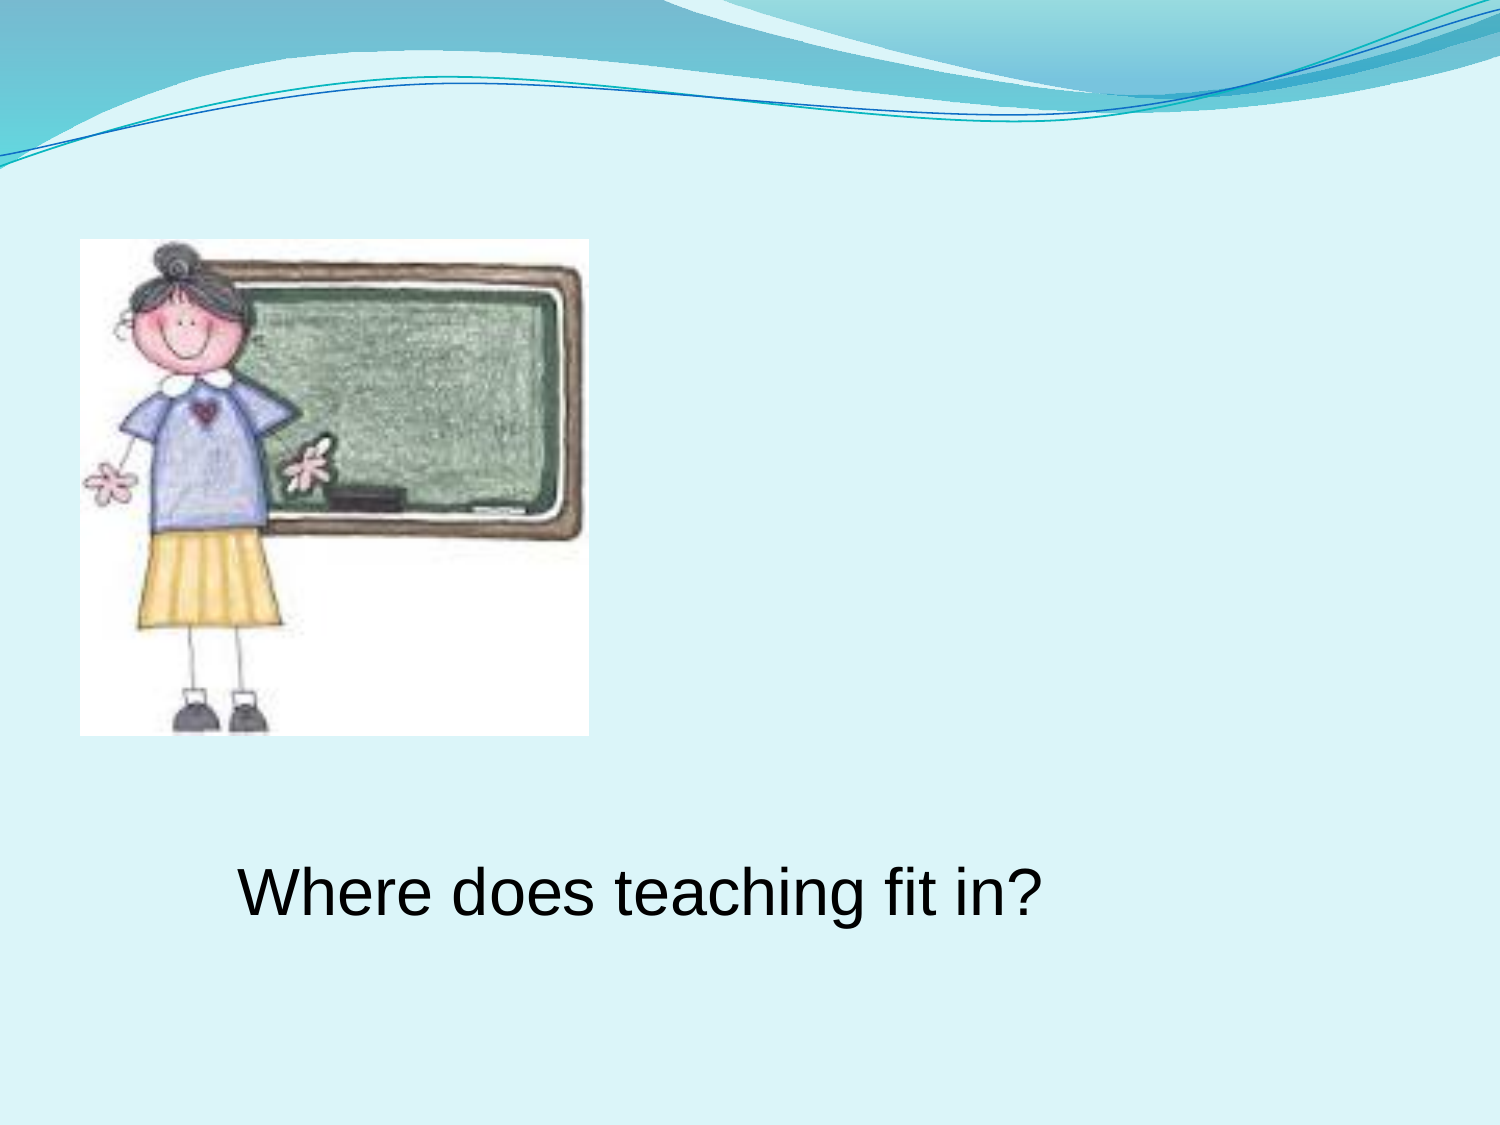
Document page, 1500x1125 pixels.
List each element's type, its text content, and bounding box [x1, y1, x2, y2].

text_box Where does teaching fit in? [222, 841, 1376, 936]
picture [79, 239, 589, 736]
